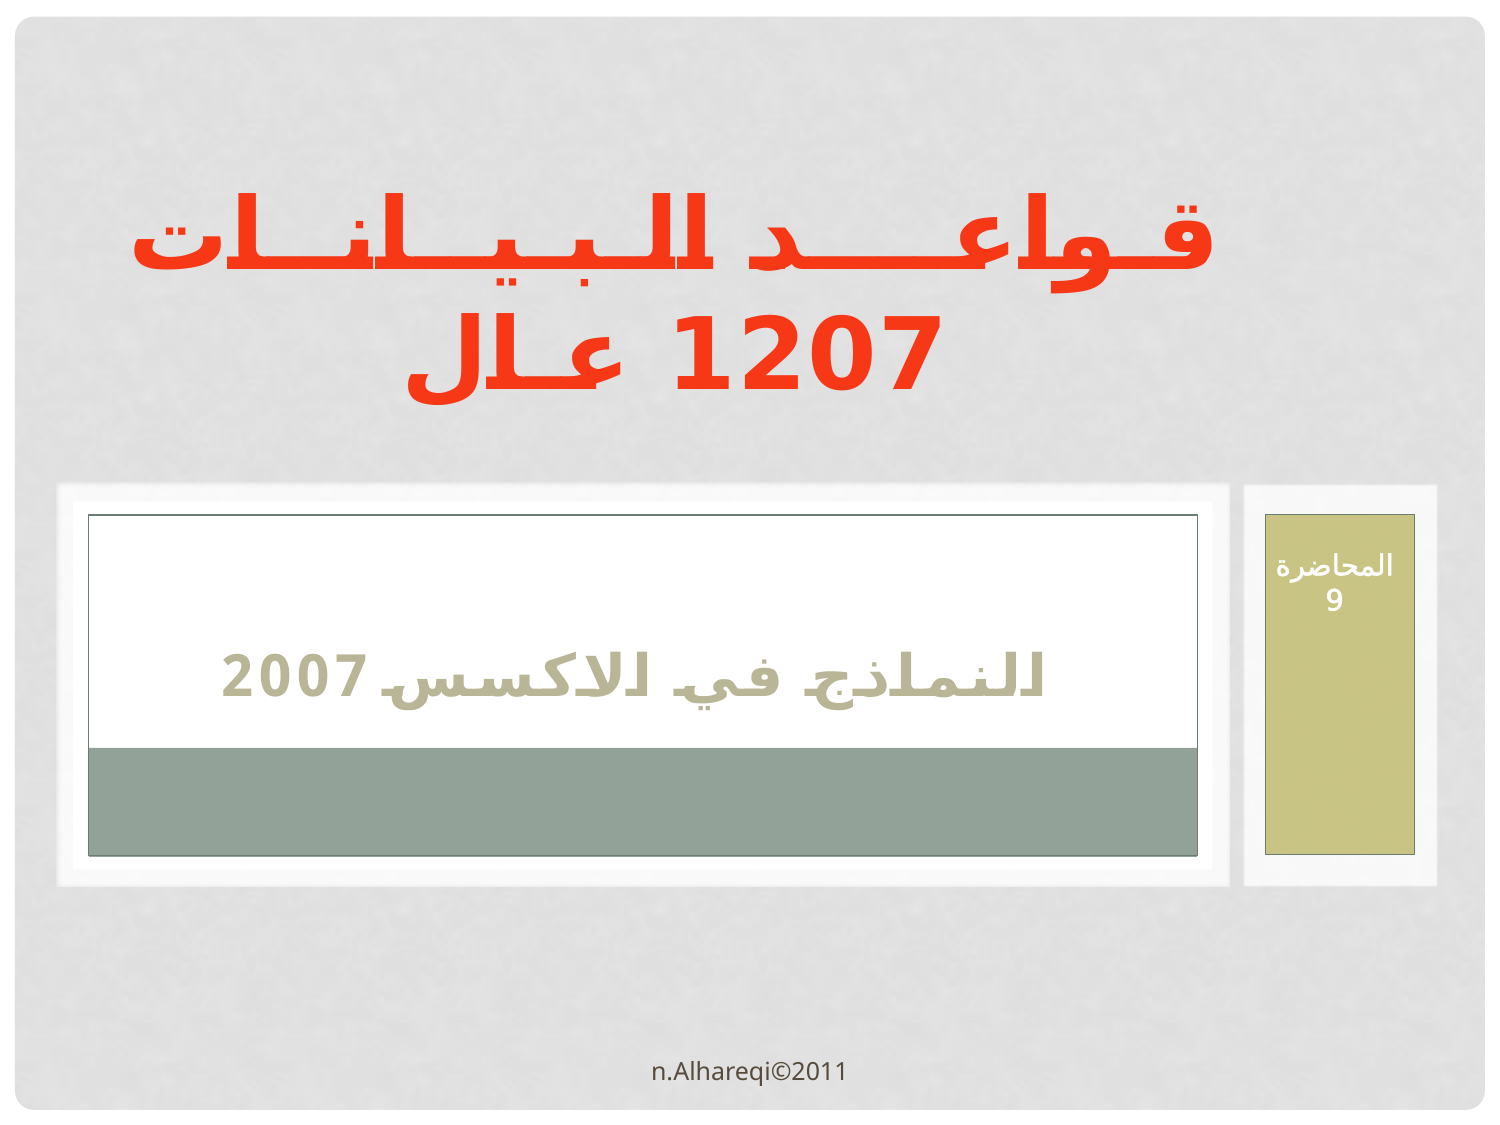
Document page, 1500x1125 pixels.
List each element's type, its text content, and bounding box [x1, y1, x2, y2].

text_box النماذج في الاكسس 2007 [93, 515, 1182, 716]
text_box المحاضرة 9 [1257, 538, 1412, 624]
footer n.Alhareqi©2011 [512, 1042, 988, 1103]
text_box قـواعــــد الـبـيــانــات 1207 عـال [93, 175, 1257, 417]
